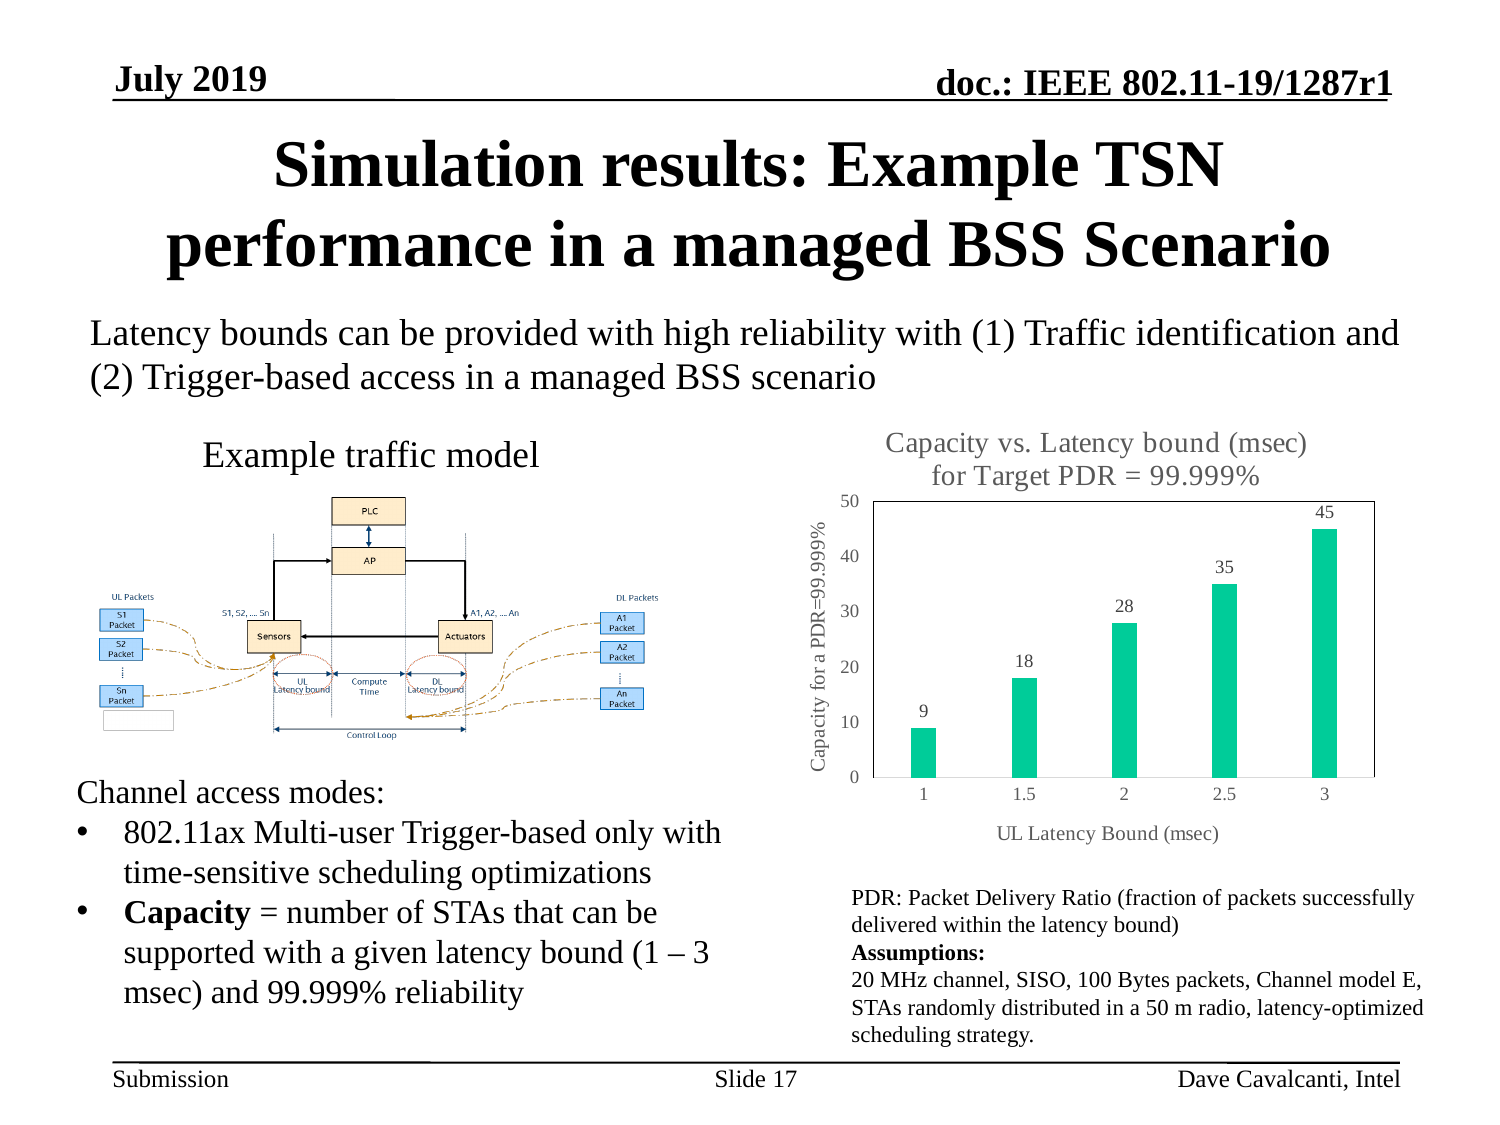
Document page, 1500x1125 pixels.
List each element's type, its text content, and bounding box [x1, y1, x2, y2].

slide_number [114, 54, 423, 100]
text_box Channel access modes: 802.11ax Multi-user Trigger-based only with time-sensitive scheduling optimizations Capacity = number of STAs that can be supported with a given latency bound (1 – 3 msec) and 99.999% reliability [61, 763, 813, 1018]
picture [99, 497, 666, 746]
slide_number Slide 17 [712, 1061, 800, 1123]
text_box Example traffic model [187, 422, 600, 483]
text_box PDR: Packet Delivery Ratio (fraction of packets successfully delivered within the latency bound) Assumptions: 20 MHz channel, SISO, 100 Bytes packets, Channel model E, STAs randomly distributed in a 50 m radio, latency-optimized scheduling strategy. [836, 875, 1444, 1055]
text_box Latency bounds can be provided with high reliability with (1) Traffic identification and (2) Trigger-based access in a managed BSS scenario [75, 300, 1463, 405]
footer Dave Cavalcanti, Intel [878, 1061, 1402, 1093]
chart [799, 399, 1394, 876]
title Simulation results: Example TSN performance in a managed BSS Scenario [112, 112, 1388, 288]
